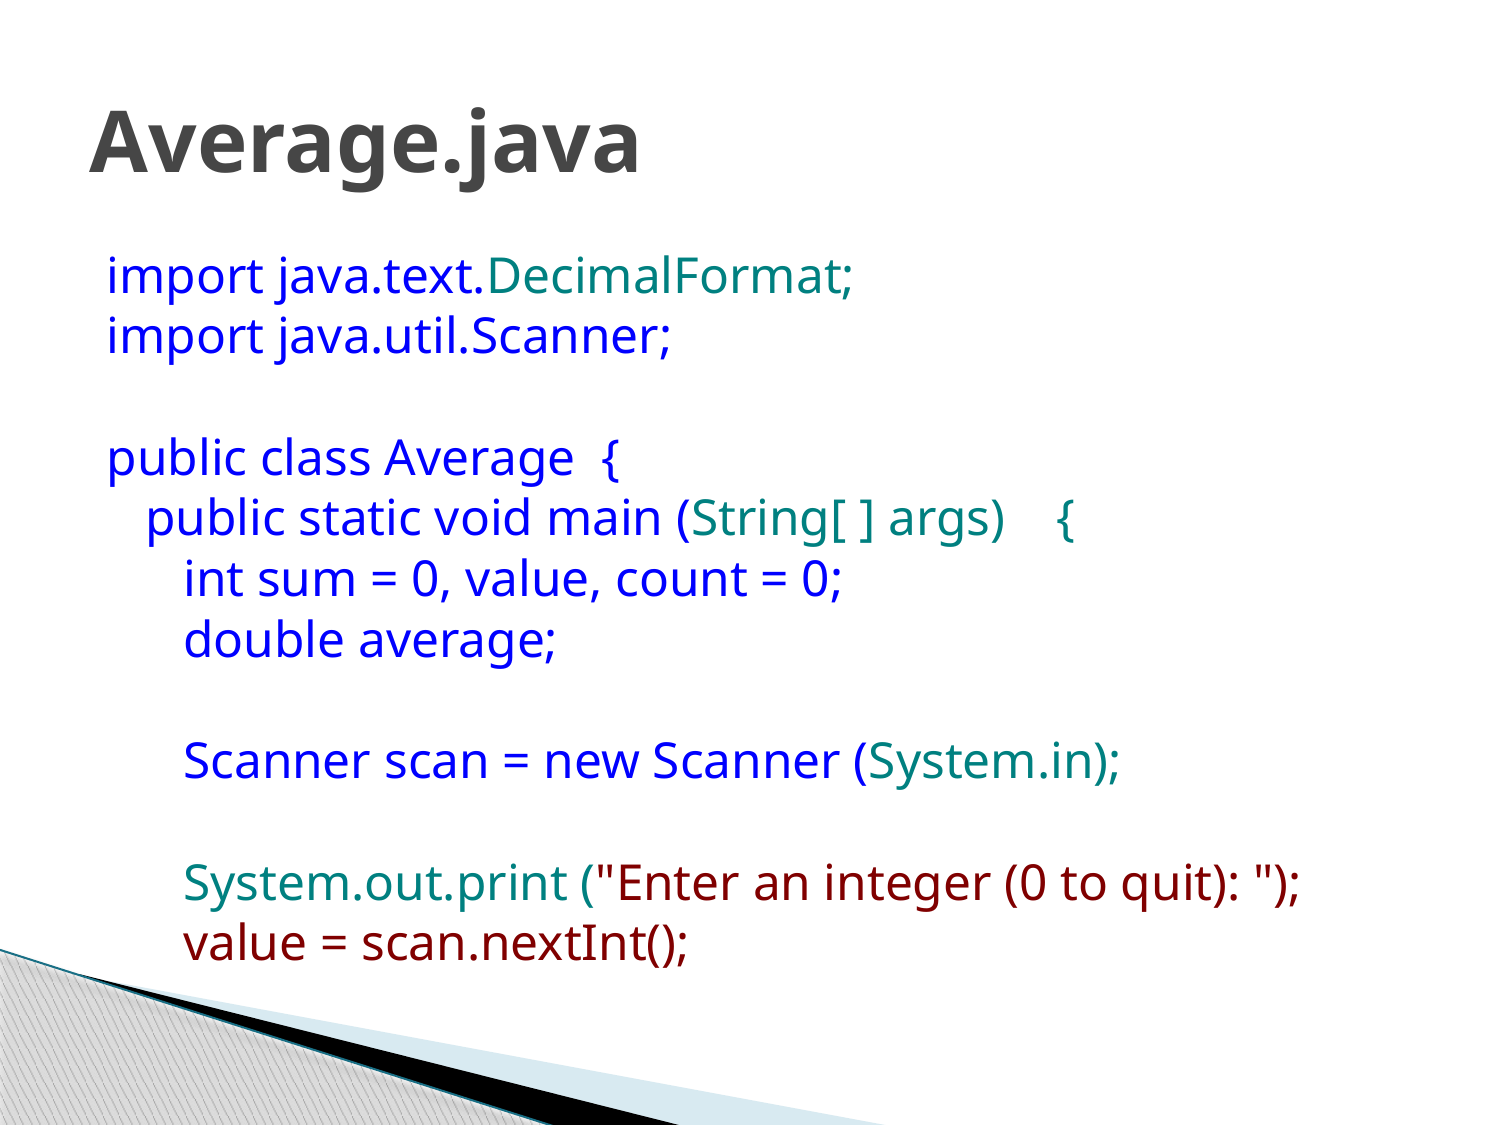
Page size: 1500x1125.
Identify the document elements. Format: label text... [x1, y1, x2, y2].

list import java.text.DecimalFormat; import java.util.Scanner; public class Average { public static void main (String[ ] args) { int sum = 0, value, count = 0; double average; Scanner scan = new Scanner (System.in); System.out.print ("Enter an integer (0 to quit): "); value = scan.nextInt(); [75, 243, 1425, 986]
title Average.java [75, 45, 1425, 233]
